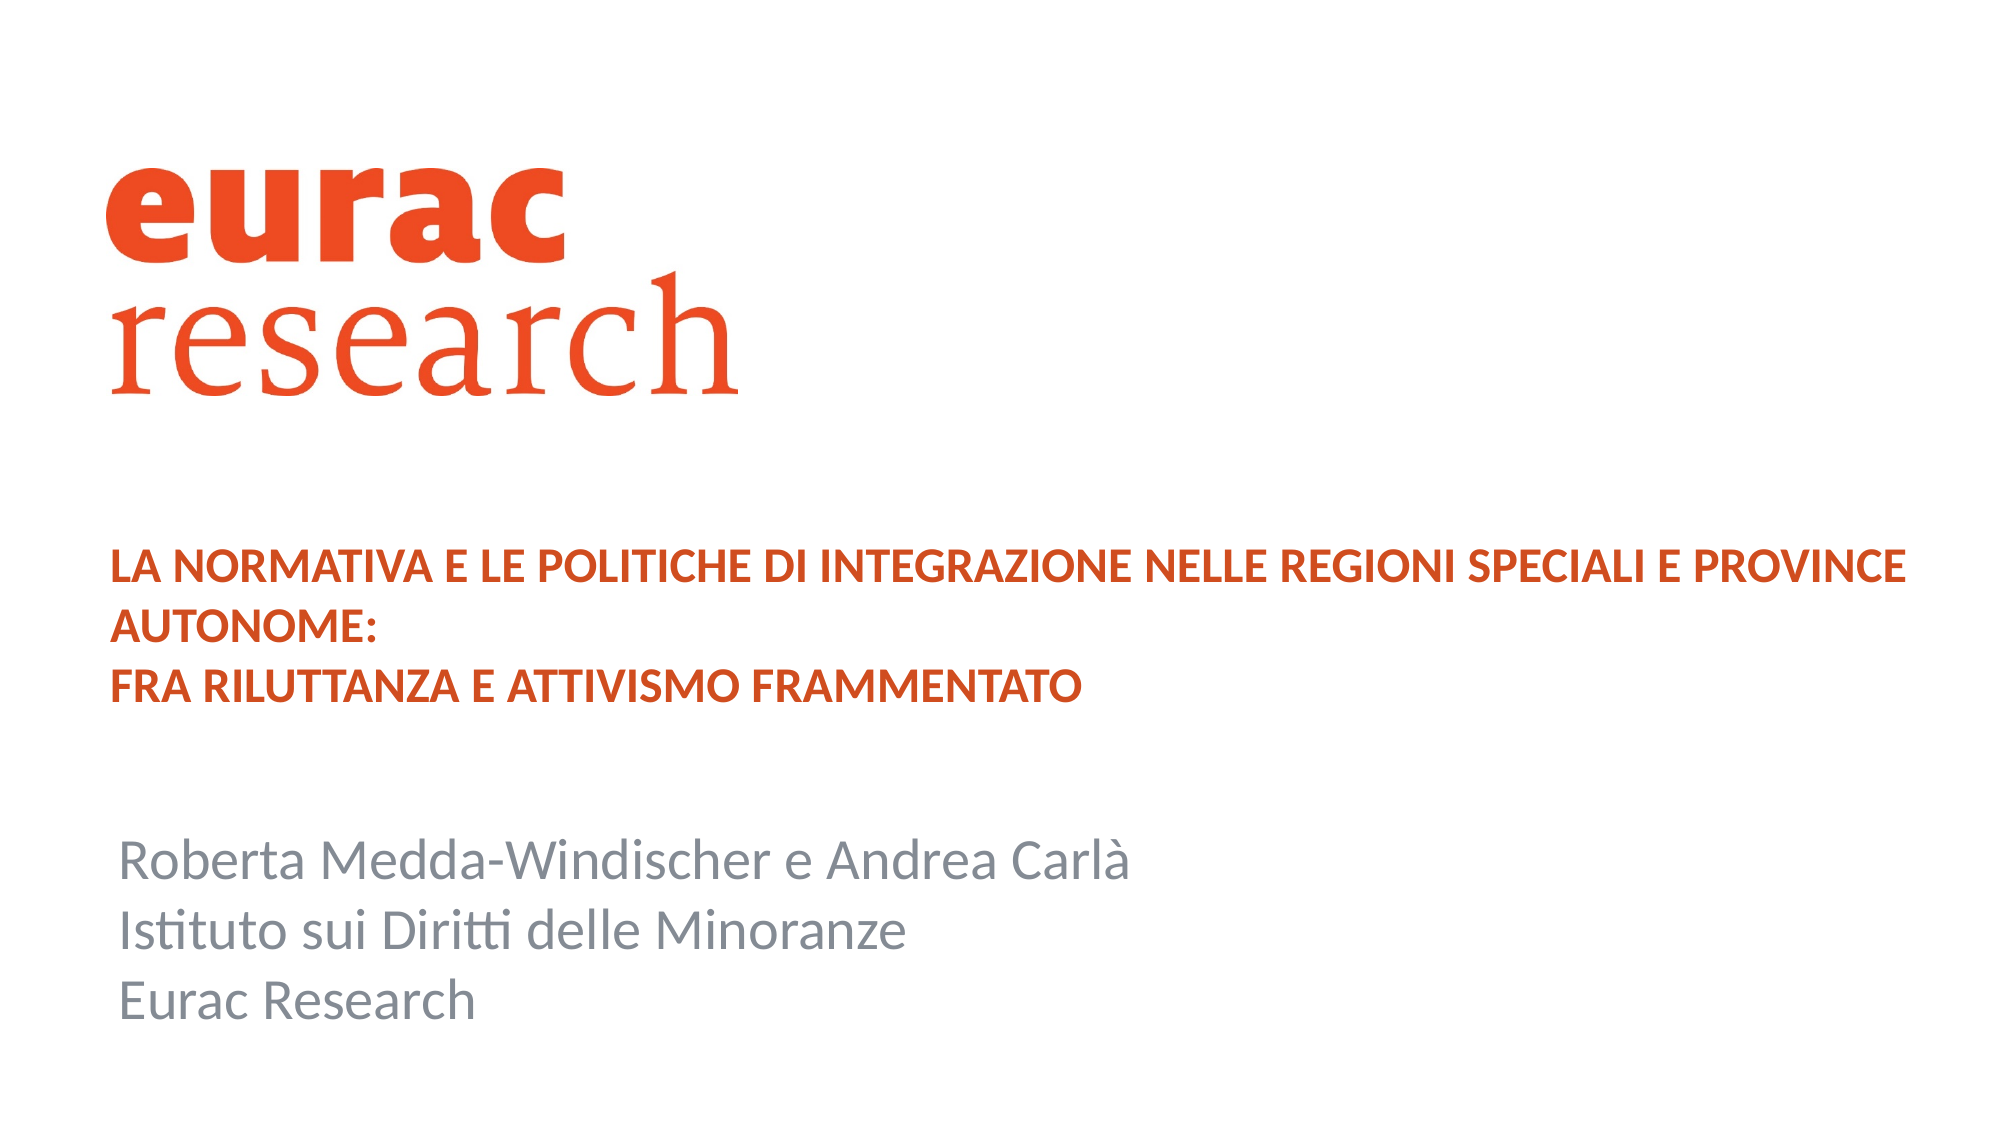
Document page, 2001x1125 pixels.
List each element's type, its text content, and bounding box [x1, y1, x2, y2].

text_box LA NORMATIVA E LE POLITICHE DI INTEGRAZIONE NELLE REGIONI SPECIALI E PROVINCE AUTONOME: FRA RILUTTANZA E ATTIVISMO FRAMMENTATO [95, 524, 1975, 720]
picture [106, 168, 738, 396]
text_box Roberta Medda-Windischer e Andrea Carlà Istituto sui Diritti delle Minoranze Eurac Research [104, 814, 1620, 1039]
